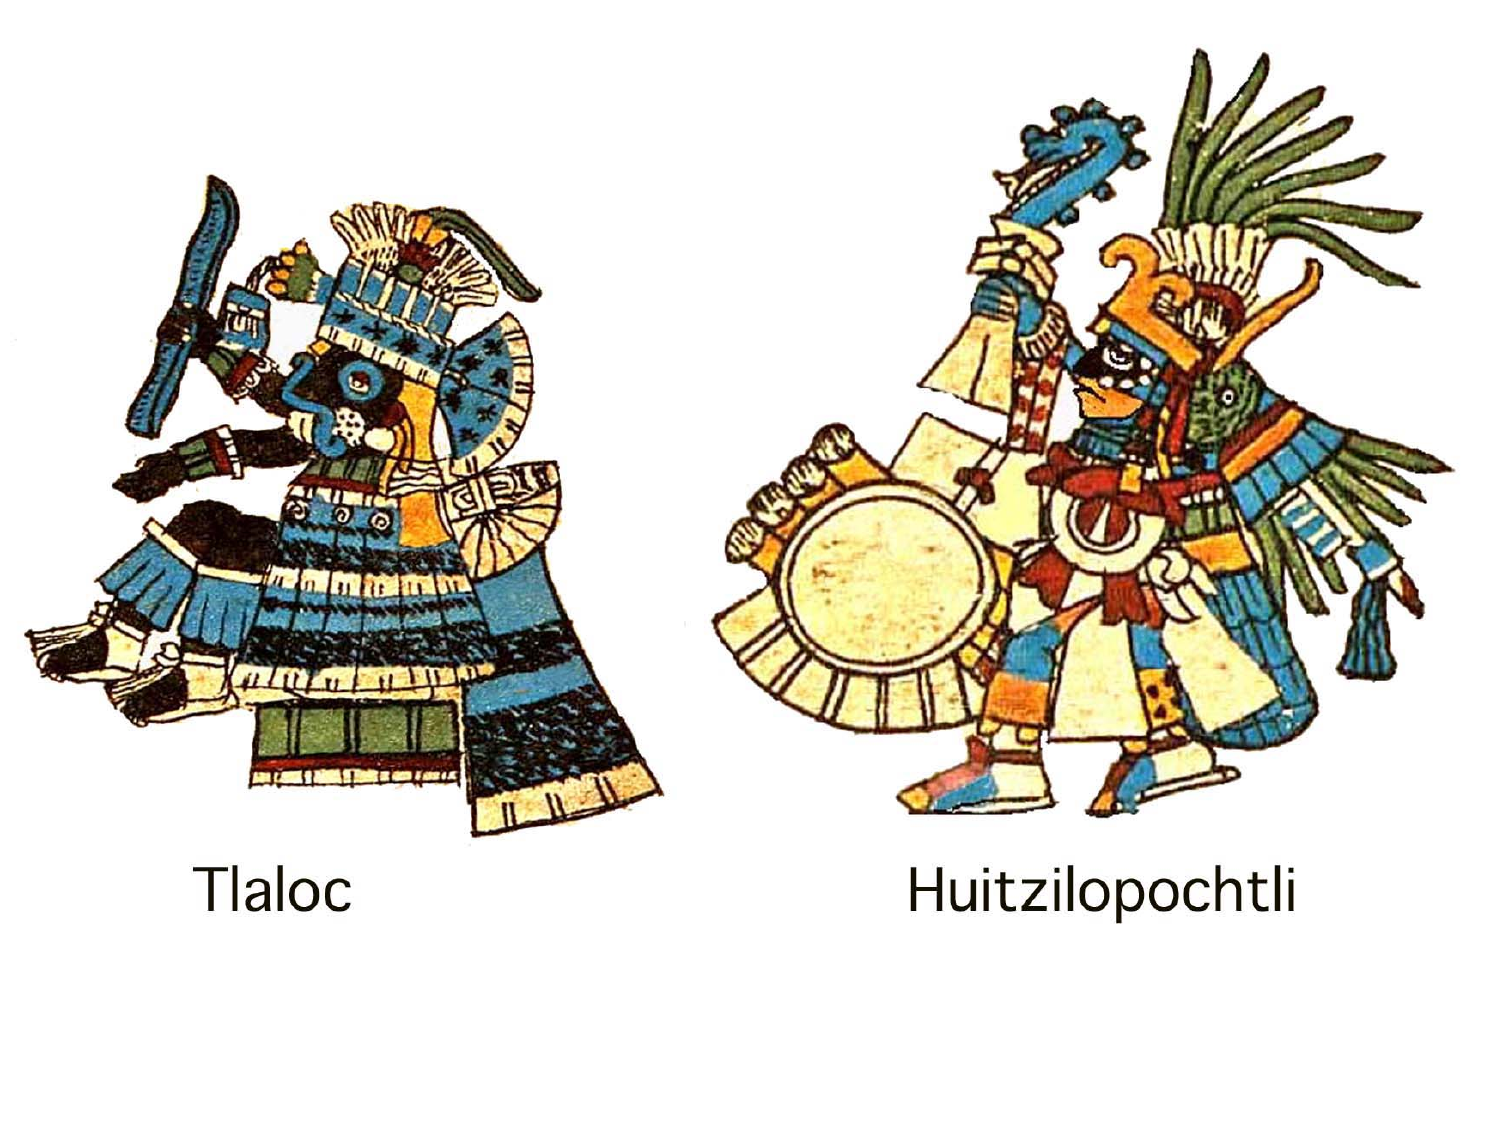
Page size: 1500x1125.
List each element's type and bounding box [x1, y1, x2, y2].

list [0, 0, 1500, 1101]
